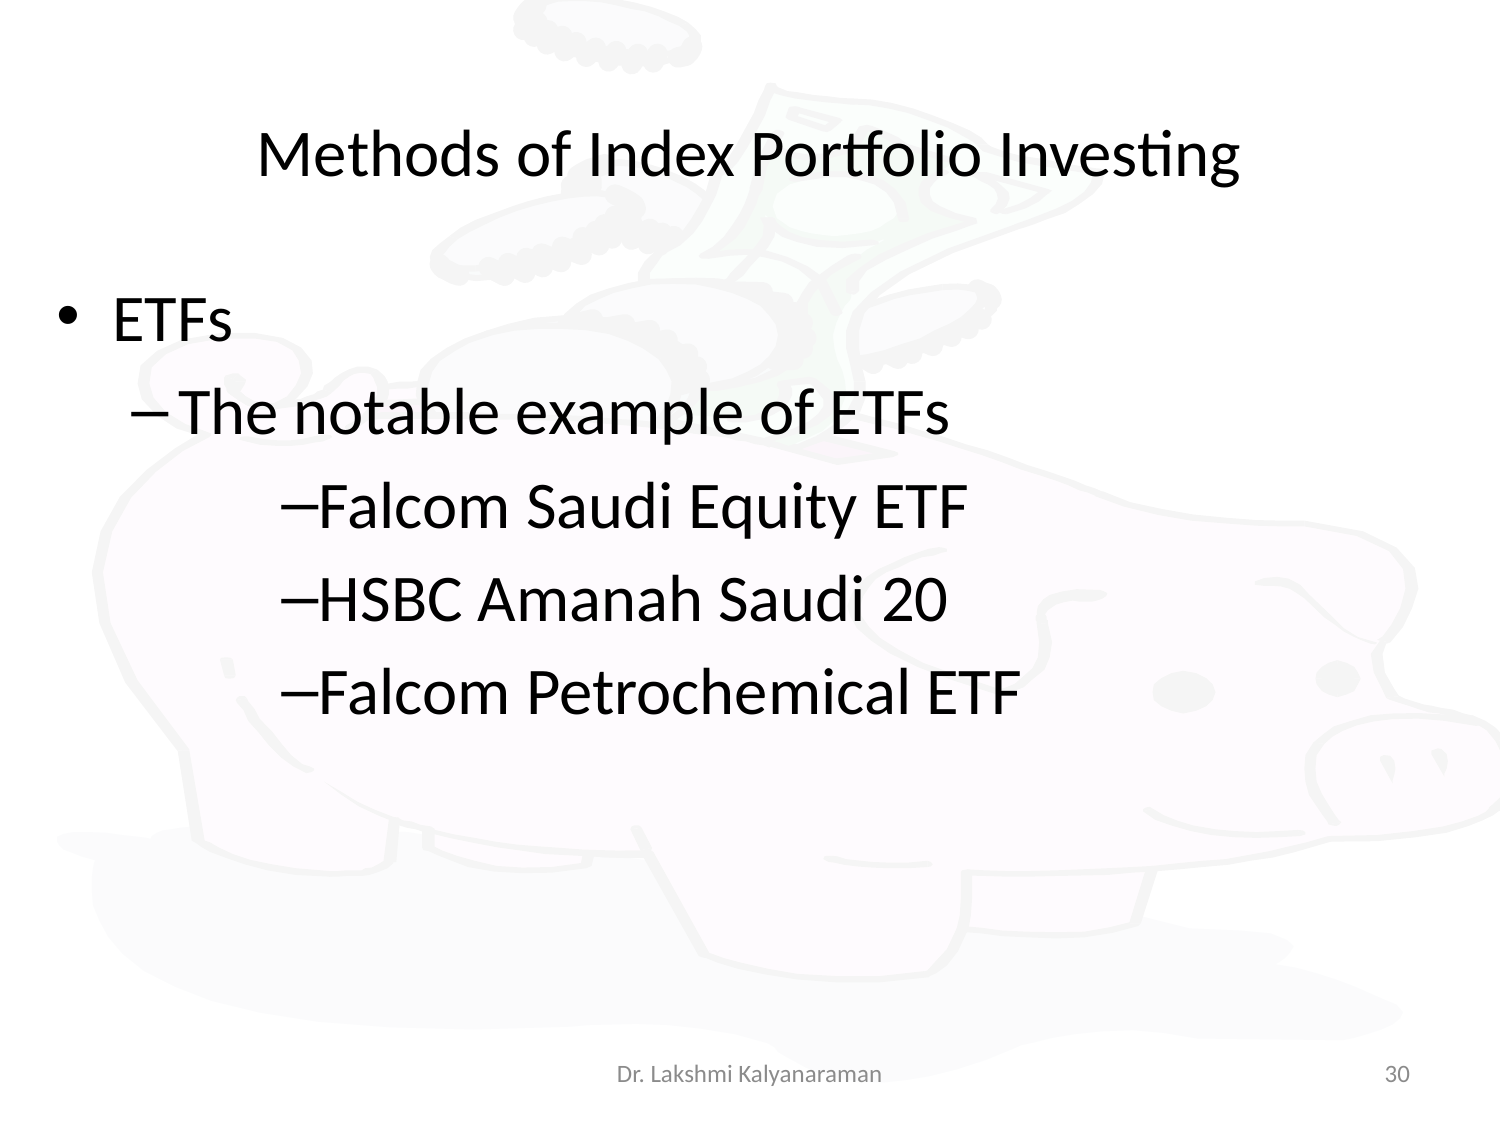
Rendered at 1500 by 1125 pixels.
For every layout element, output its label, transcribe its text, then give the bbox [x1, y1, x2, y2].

list ETFs The notable example of ETFs Falcom Saudi Equity ETF HSBC Amanah Saudi 20 Falcom Petrochemical ETF [41, 267, 1459, 905]
title Methods of Index Portfolio Investing [0, 101, 1500, 279]
footer Dr. Lakshmi Kalyanaraman [512, 1042, 988, 1103]
slide_number 30 [1074, 1042, 1425, 1103]
